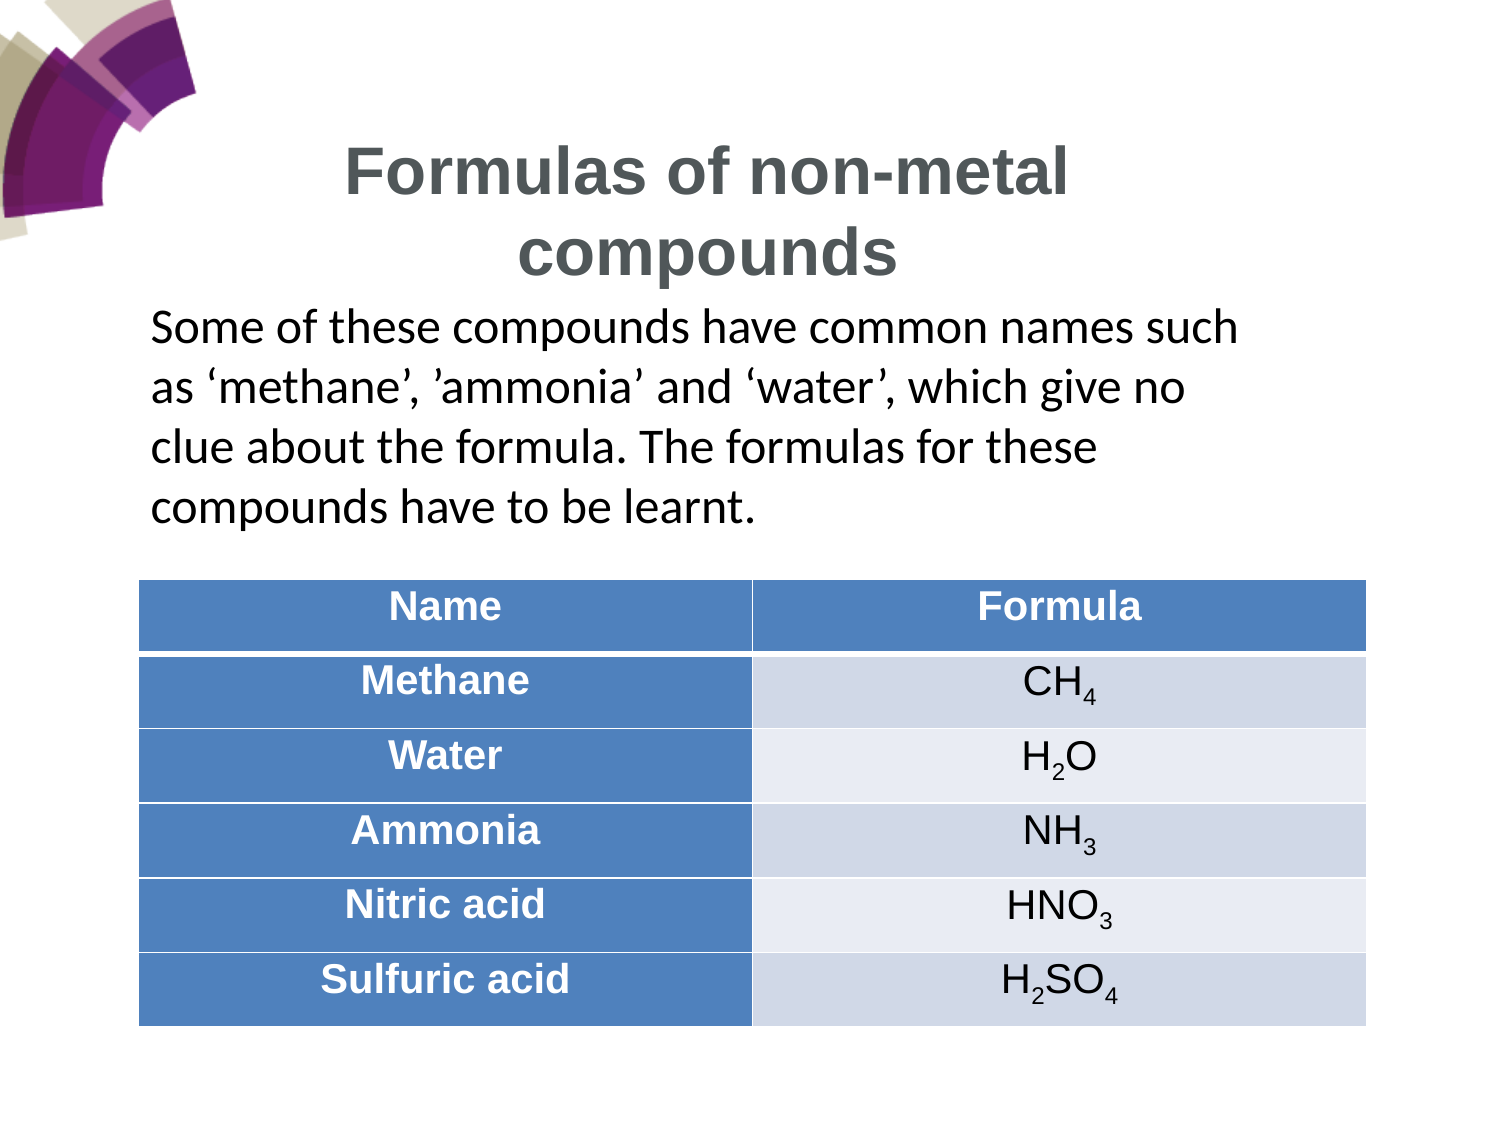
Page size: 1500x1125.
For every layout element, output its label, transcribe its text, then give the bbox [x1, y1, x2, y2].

table_cell Sulfuric acid [139, 953, 752, 1026]
table_cell Ammonia [139, 804, 752, 877]
table_header Name [139, 580, 752, 651]
table_cell Nitric acid [139, 879, 752, 952]
table_cell Water [139, 729, 752, 802]
list Formulas of non-metal compounds [135, 119, 1282, 297]
table_cell Methane [139, 657, 752, 728]
table_cell NH3 [753, 804, 1366, 877]
table_cell H2O [753, 729, 1366, 802]
table_header Formula [753, 580, 1366, 651]
picture [0, 0, 1500, 1125]
table_cell H2SO4 [753, 953, 1366, 1026]
table_cell HNO3 [753, 879, 1366, 952]
table_cell CH4 [753, 657, 1366, 728]
text_box Some of these compounds have common names such as ‘methane’, ’ammonia’ and ‘water’, which give no clue about the formula. The formulas for these compounds have to be learnt. [135, 289, 1278, 579]
